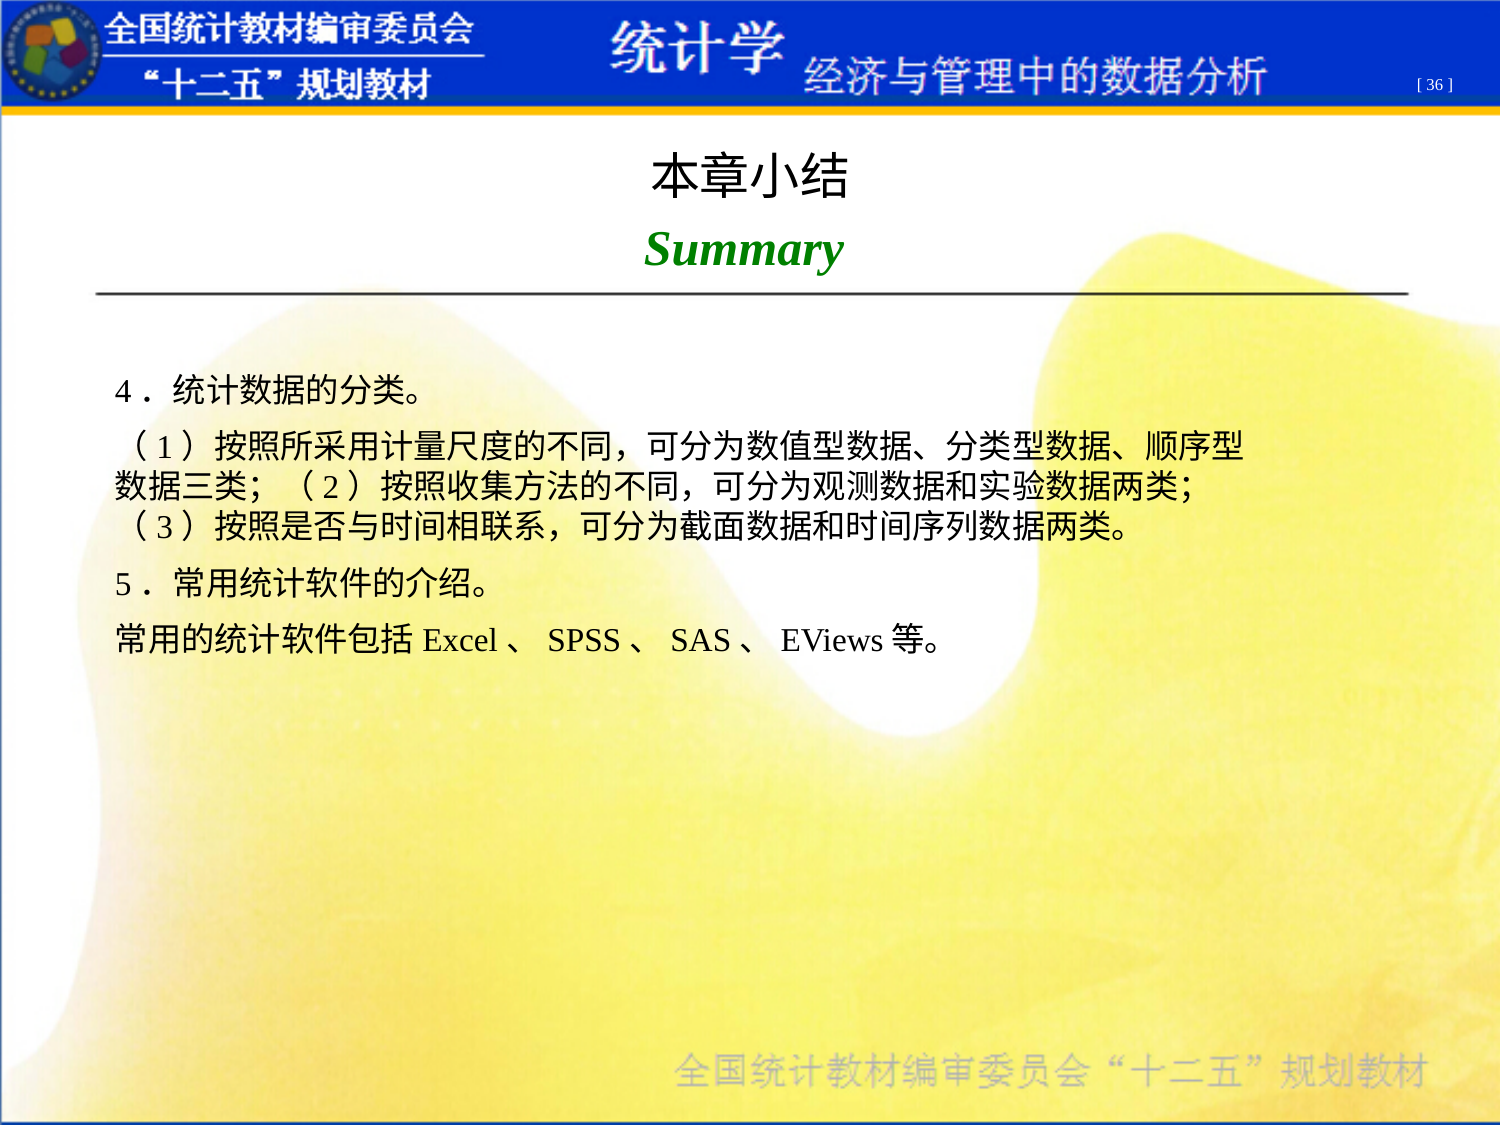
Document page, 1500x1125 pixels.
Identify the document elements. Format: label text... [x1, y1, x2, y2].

text_box Summary [41, 207, 1447, 283]
text_box 4．统计数据的分类。 （1）按照所采用计量尺度的不同，可分为数值型数据、分类型数据、顺序型数据三类；（2）按照收集方法的不同，可分为观测数据和实验数据两类；（3）按照是否与时间相联系，可分为截面数据和时间序列数据两类。 5．常用统计软件的介绍。 常用的统计软件包括Excel、SPSS、SAS、EViews等。 [100, 361, 1282, 666]
text_box [ 36 ] [1364, 66, 1468, 142]
text_box 本章小结 [64, 137, 1436, 207]
picture [0, 0, 1500, 1125]
